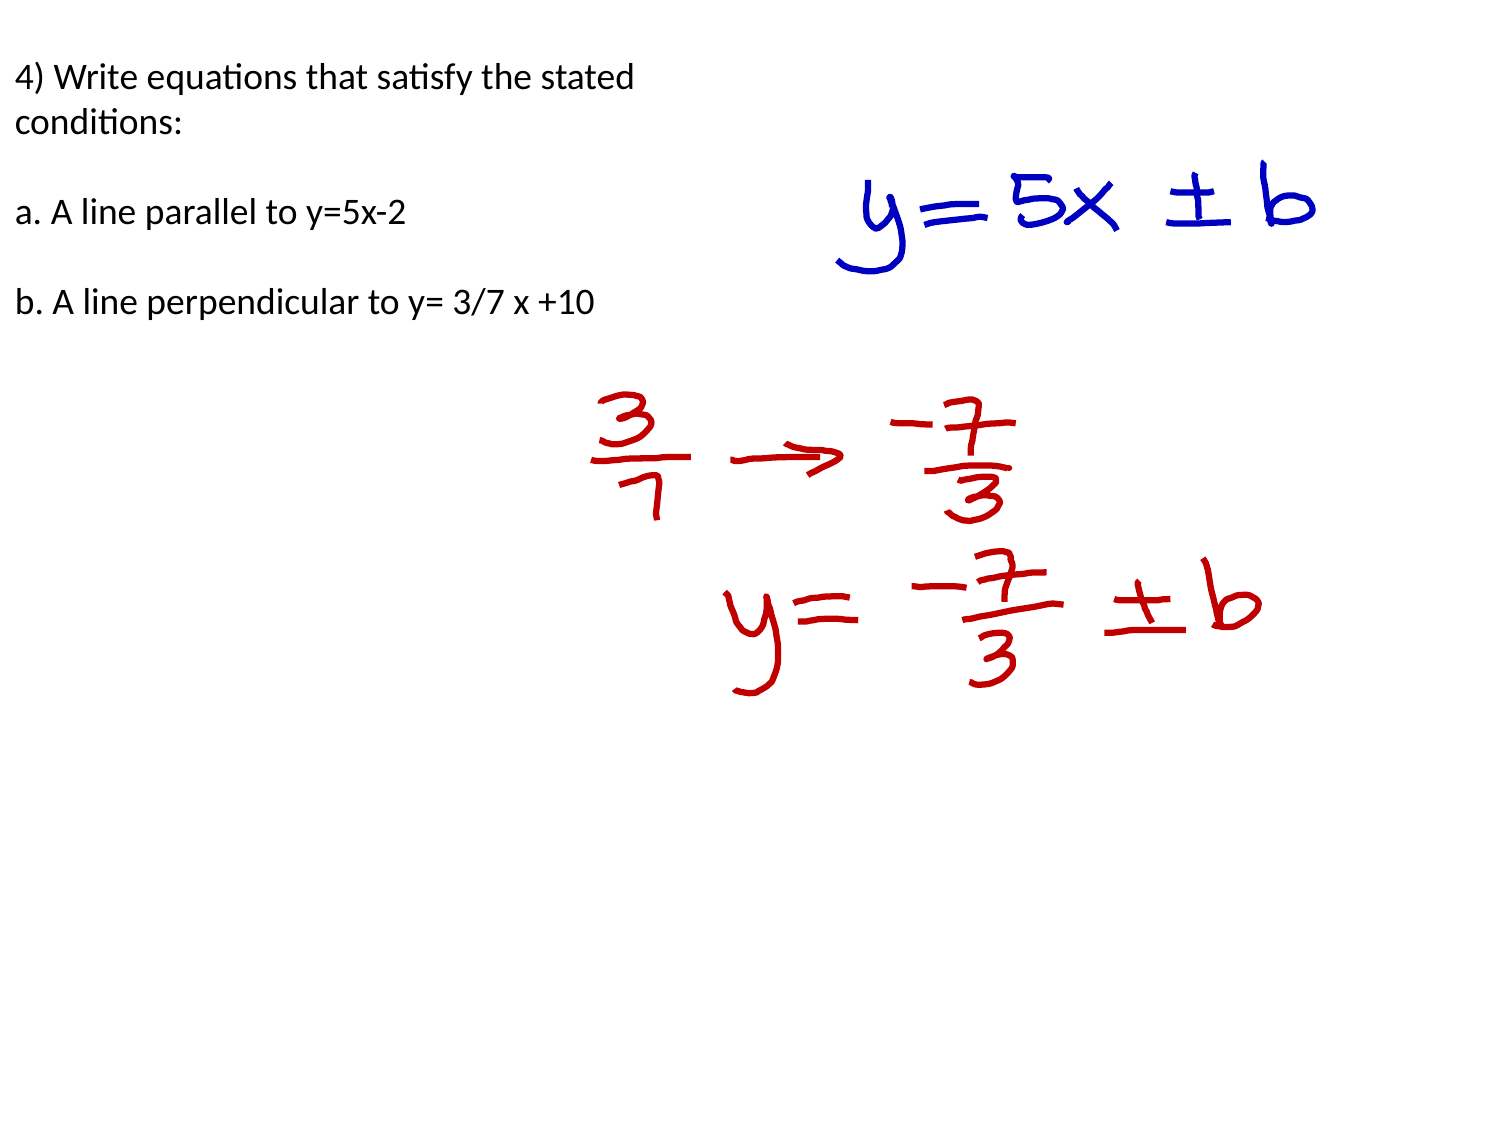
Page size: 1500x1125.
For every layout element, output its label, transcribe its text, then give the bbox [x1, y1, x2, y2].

text_box [956, 427, 976, 456]
text_box [977, 571, 1047, 583]
text_box [1166, 221, 1231, 225]
text_box [1202, 557, 1260, 628]
text_box [1012, 175, 1064, 226]
text_box [1136, 580, 1153, 624]
text_box [919, 203, 980, 211]
text_box [1104, 629, 1186, 634]
text_box [590, 456, 691, 462]
text_box [962, 602, 1064, 621]
text_box [793, 595, 850, 604]
text_box [1170, 190, 1196, 194]
text_box [599, 393, 653, 446]
text_box [730, 456, 794, 462]
text_box [1075, 188, 1090, 203]
text_box [1262, 161, 1314, 225]
text_box [924, 464, 1006, 472]
text_box [784, 442, 842, 476]
text_box [1193, 172, 1201, 220]
text_box [890, 421, 933, 426]
text_box [911, 585, 967, 589]
text_box [924, 216, 988, 226]
text_box [724, 591, 779, 694]
text_box [1145, 598, 1171, 602]
text_box [1198, 190, 1215, 194]
text_box [945, 421, 1016, 430]
text_box [1091, 204, 1118, 231]
text_box [1113, 598, 1141, 602]
text_box [990, 578, 1010, 602]
text_box [618, 474, 660, 521]
text_box [974, 550, 1014, 577]
text_box [836, 179, 904, 273]
text_box 4) Write equations that satisfy the stated conditions: a. A line parallel to y=5x-2 b. A line perpendicular to y= 3/7 x +10 [0, 0, 750, 330]
text_box [946, 475, 1001, 522]
text_box [797, 618, 859, 623]
text_box [943, 398, 980, 426]
text_box [1066, 182, 1112, 223]
text_box [969, 632, 1014, 686]
